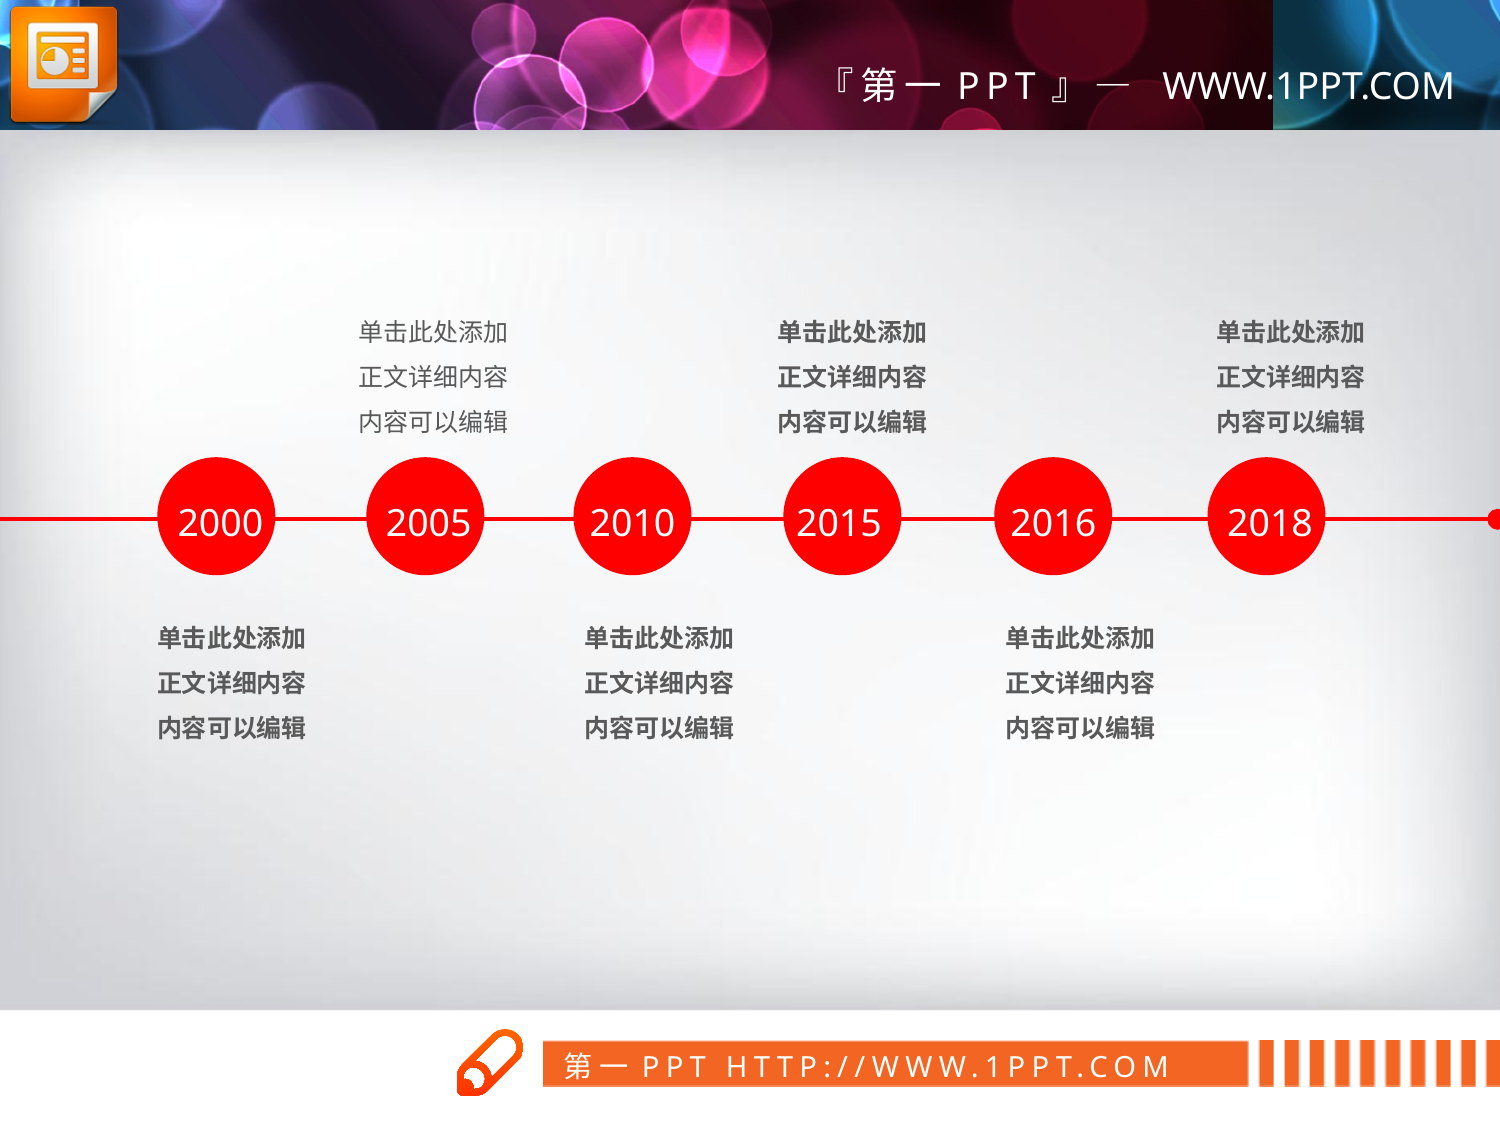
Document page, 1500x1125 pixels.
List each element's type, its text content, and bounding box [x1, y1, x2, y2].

picture [0, 521, 1500, 1012]
text_box 单击此处添加 正文详细内容 内容可以编辑 [1201, 294, 1431, 444]
text_box 单击此处添加 正文详细内容 内容可以编辑 [142, 600, 374, 750]
text_box 单击此处添加 正文详细内容 内容可以编辑 [990, 600, 1208, 750]
picture [0, 0, 1500, 517]
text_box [776, 456, 902, 576]
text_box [569, 456, 696, 576]
text_box 单击此处添加 正文详细内容 内容可以编辑 [343, 294, 538, 444]
text_box 单击此处添加 正文详细内容 内容可以编辑 [569, 600, 784, 750]
picture [543, 1040, 1500, 1087]
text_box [157, 456, 284, 576]
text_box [1207, 456, 1333, 576]
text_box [990, 456, 1117, 576]
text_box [366, 456, 492, 576]
text_box 单击此处添加 正文详细内容 内容可以编辑 [762, 294, 991, 444]
